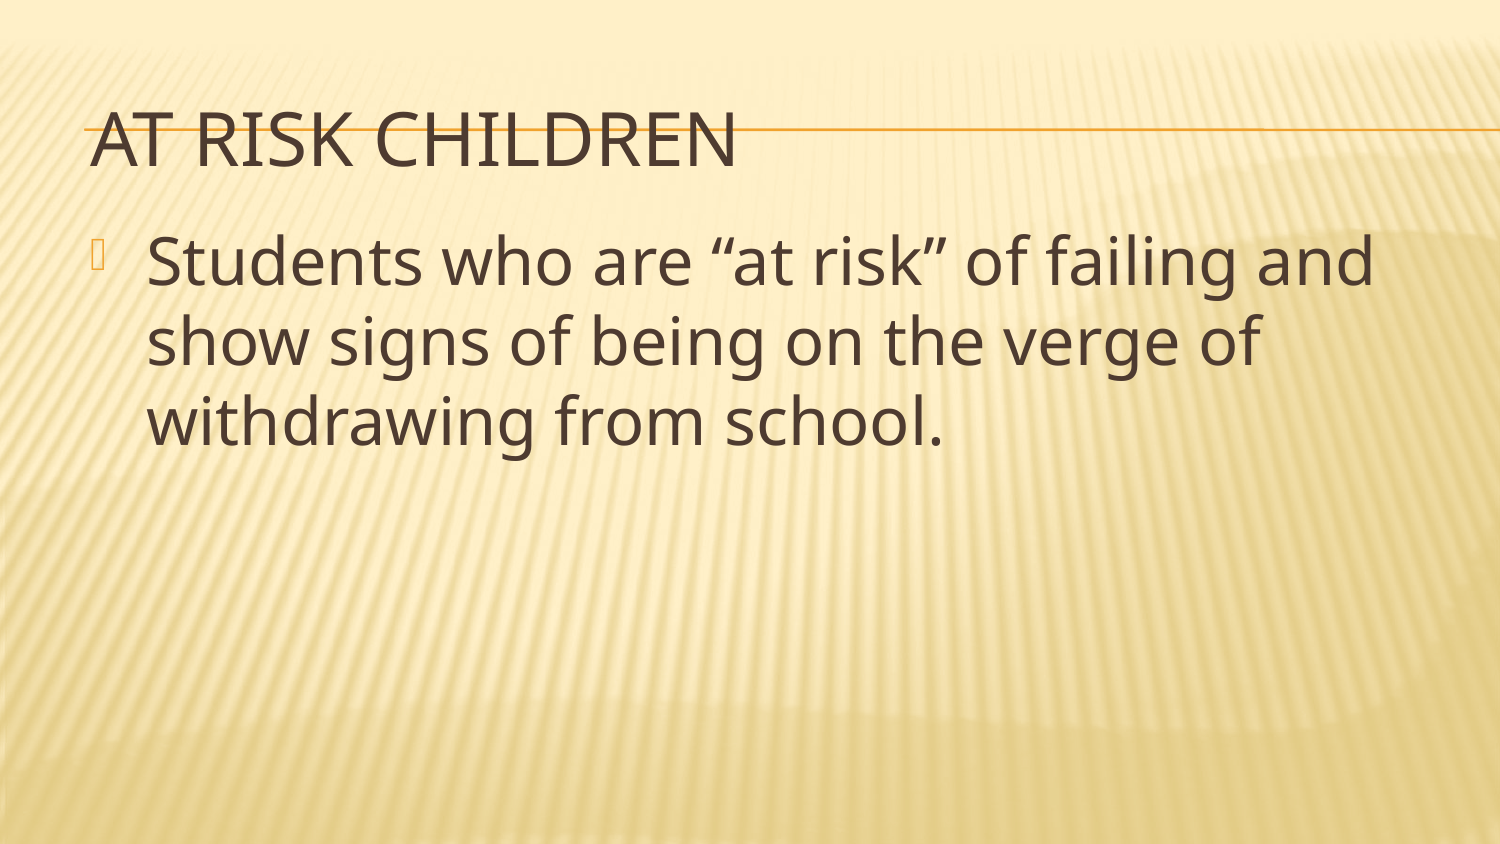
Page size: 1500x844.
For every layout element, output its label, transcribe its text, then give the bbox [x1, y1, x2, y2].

title At Risk Children [75, 33, 1425, 197]
list Students who are “at risk” of failing and show signs of being on the verge of withdrawing from school. [75, 204, 1425, 800]
